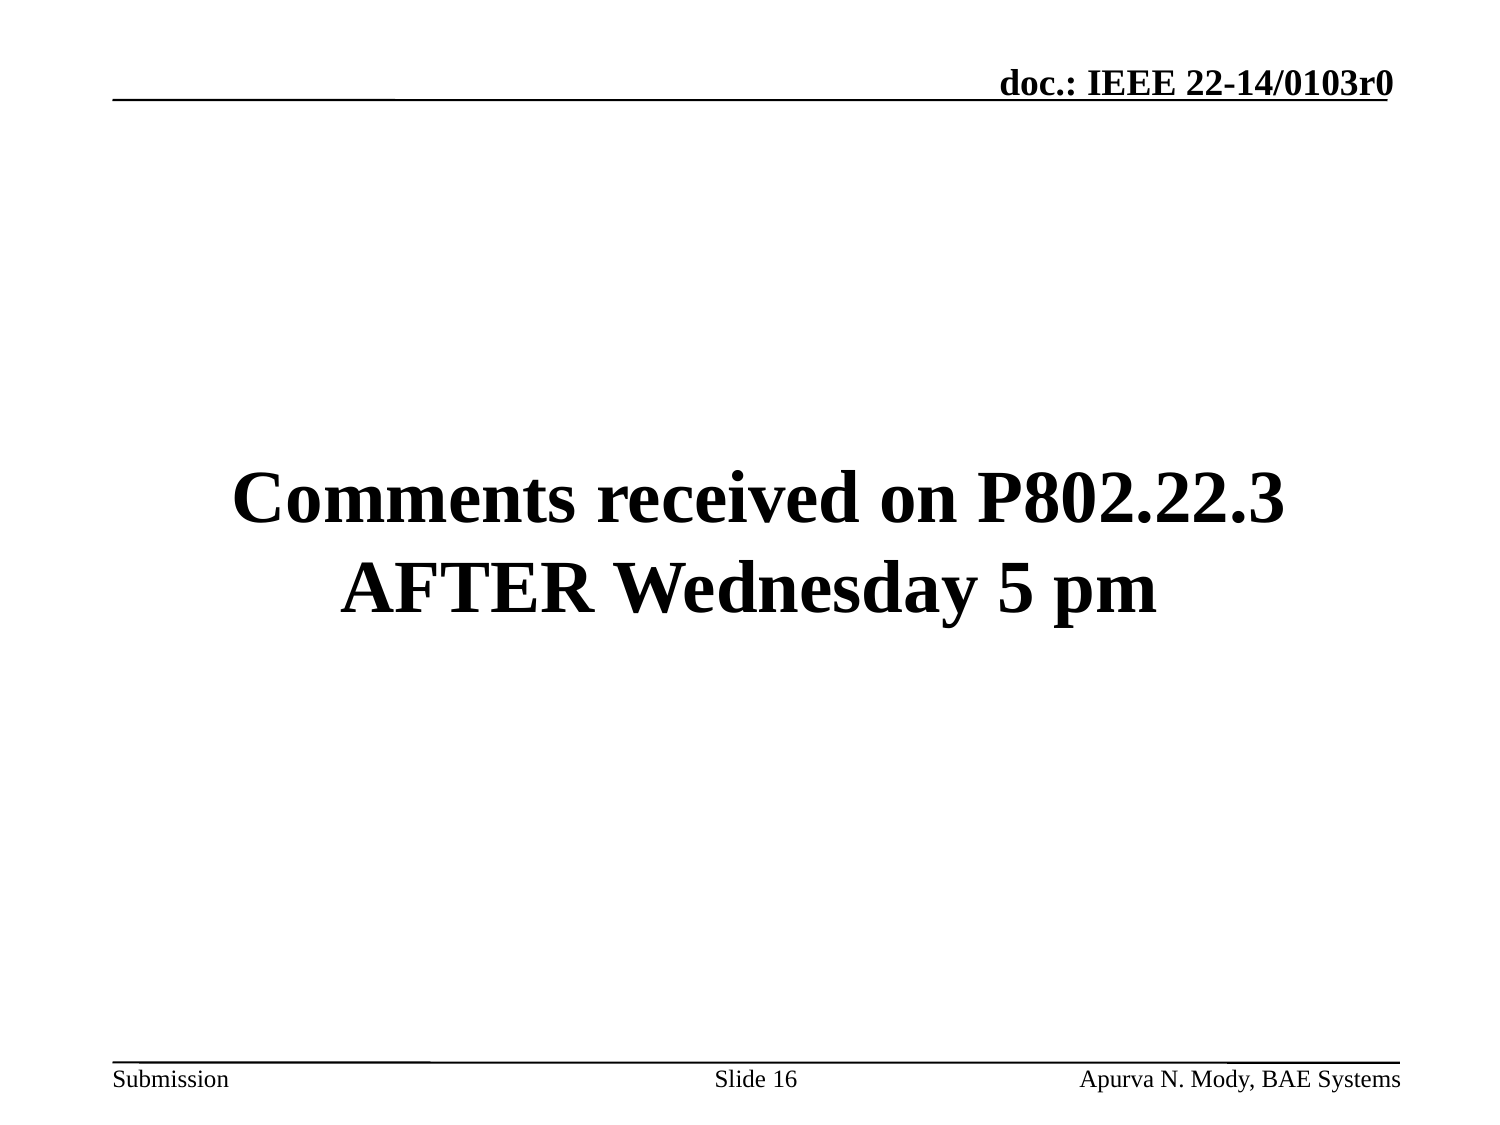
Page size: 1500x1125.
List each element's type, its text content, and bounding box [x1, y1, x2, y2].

slide_number Slide 16 [712, 1061, 800, 1123]
footer Apurva N. Mody, BAE Systems [878, 1061, 1402, 1093]
title Comments received on P802.22.3 AFTER Wednesday 5 pm [121, 437, 1397, 638]
